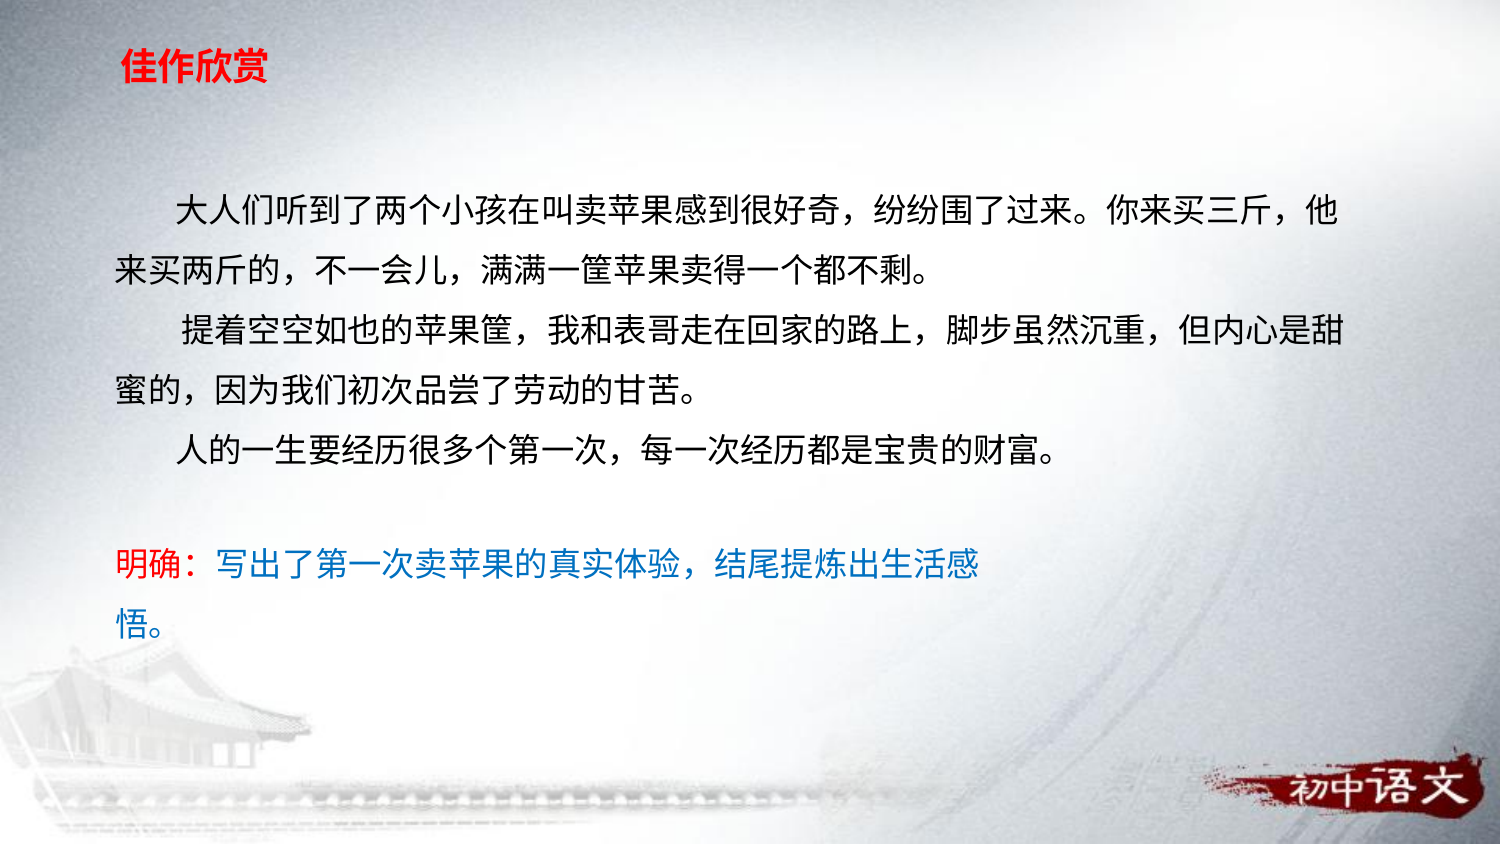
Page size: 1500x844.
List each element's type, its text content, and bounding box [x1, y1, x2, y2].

picture [0, 0, 1500, 844]
text_box 大人们听到了两个小孩在叫卖苹果感到很好奇，纷纷围了过来。你来买三斤，他来买两斤的，不一会儿，满满一筐苹果卖得一个都不剩。 提着空空如也的苹果筐，我和表哥走在回家的路上，脚步虽然沉重，但内心是甜蜜的，因为我们初次品尝了劳动的甘苦。 人的一生要经历很多个第一次，每一次经历都是宝贵的财富。 [100, 161, 1378, 477]
text_box 佳作欣赏 [105, 35, 302, 95]
text_box 明确：写出了第一次卖苹果的真实体验，结尾提炼出生活感悟。 [101, 516, 1058, 651]
